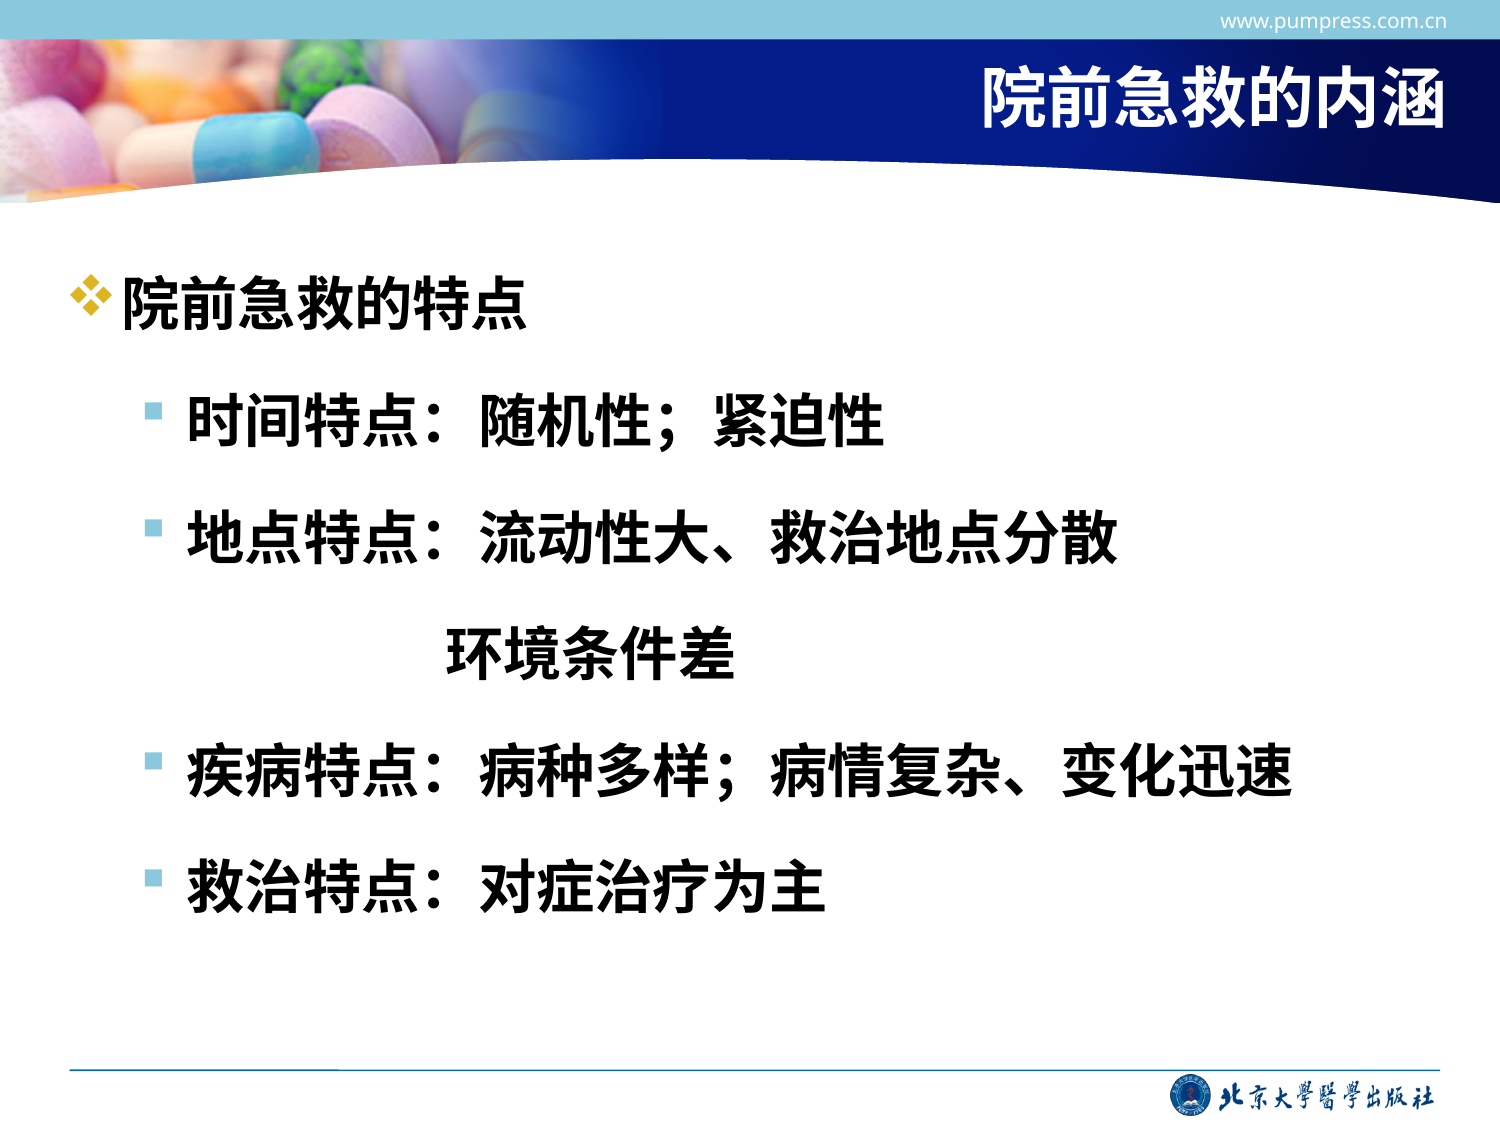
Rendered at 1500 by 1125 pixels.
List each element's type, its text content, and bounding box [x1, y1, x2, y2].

picture [1170, 1074, 1436, 1118]
list 院前急救的特点 时间特点：随机性；紧迫性 地点特点：流动性大、救治地点分散 环境条件差 疾病特点：病种多样；病情复杂、变化迅速 救治特点：对症治疗为主 [50, 224, 1463, 1025]
slide_number www.pumpress.com.cn [1024, 0, 1463, 38]
title 院前急救的内涵 [137, 50, 1463, 143]
picture [0, 40, 1500, 203]
